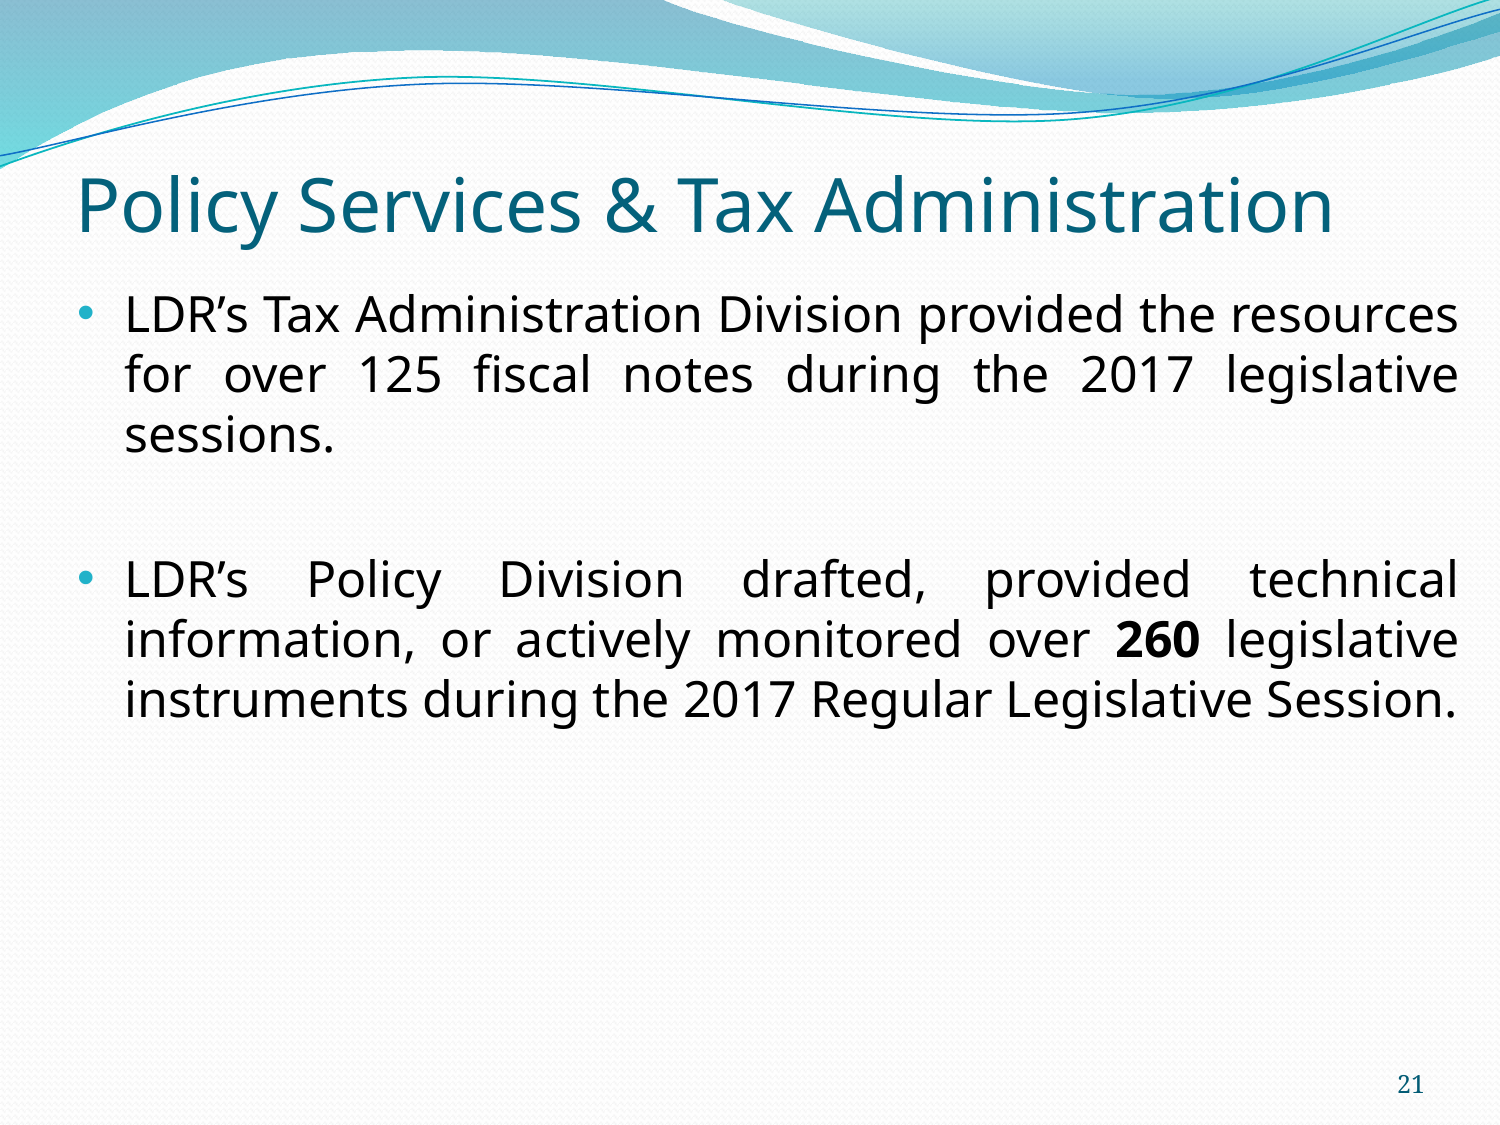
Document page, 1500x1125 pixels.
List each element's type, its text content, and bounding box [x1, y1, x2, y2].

slide_number 21 [1299, 1042, 1425, 1103]
text_box LDR’s Tax Administration Division provided the resources for over 125 fiscal notes during the 2017 legislative sessions. LDR’s Policy Division drafted, provided technical information, or actively monitored over 260 legislative instruments during the 2017 Regular Legislative Session. [62, 274, 1475, 1023]
title Policy Services & Tax Administration [75, 60, 1425, 248]
